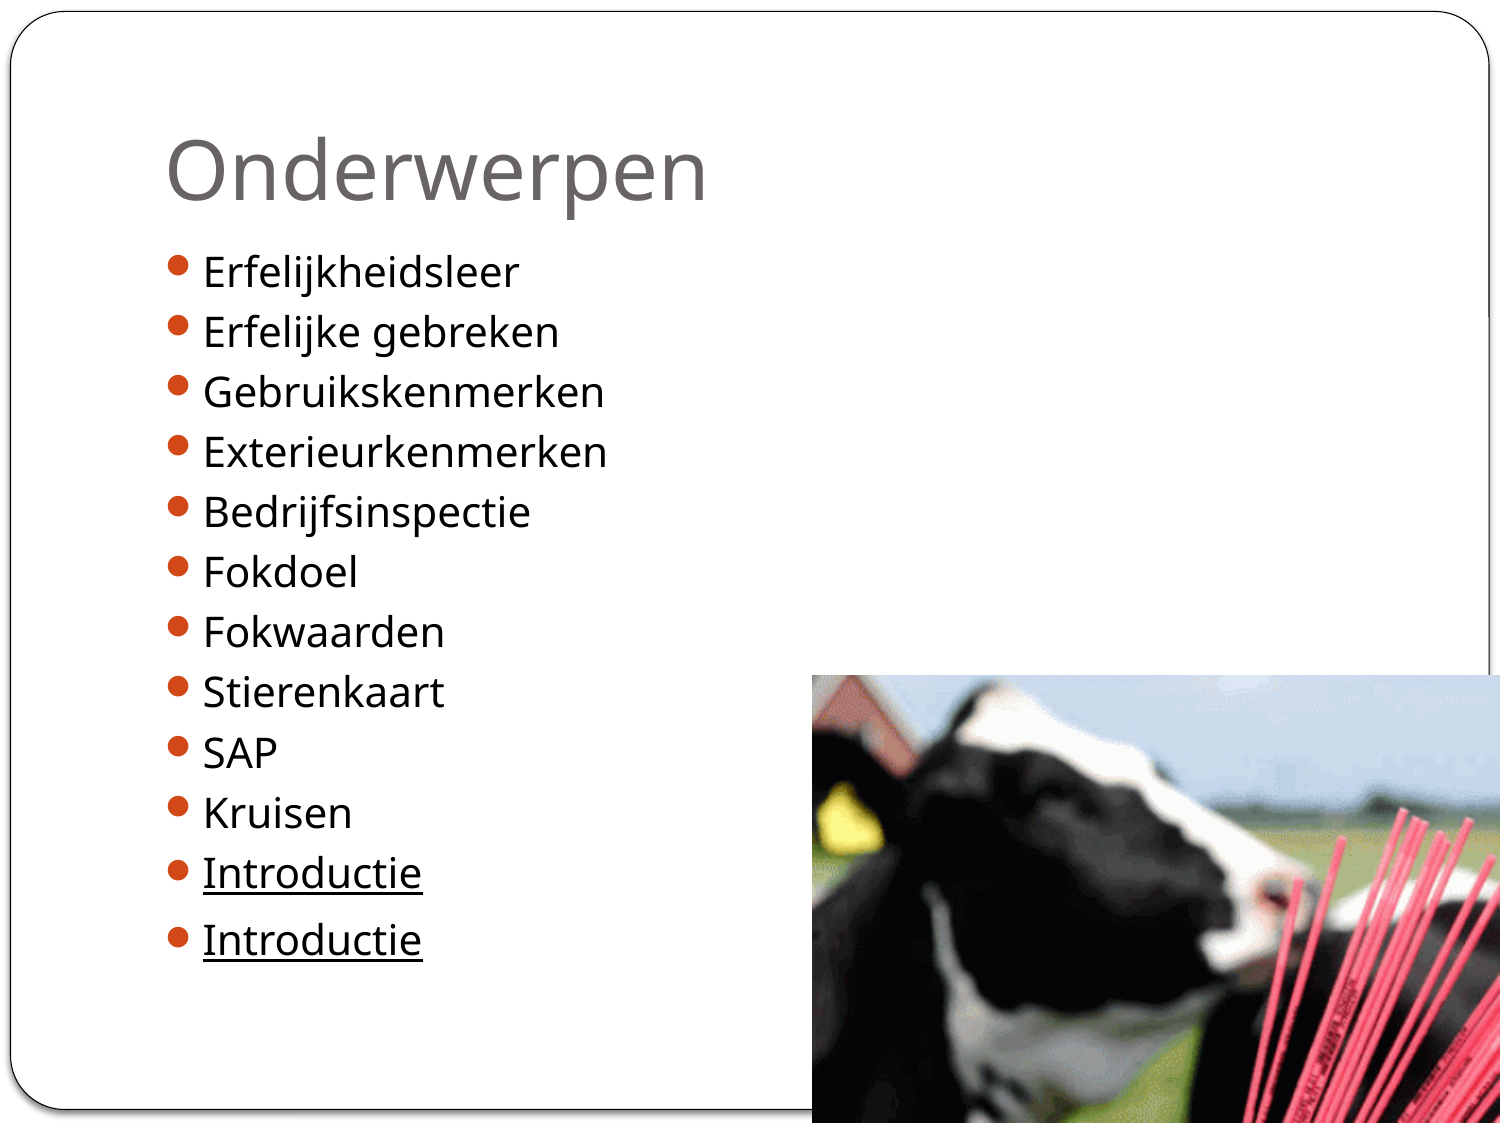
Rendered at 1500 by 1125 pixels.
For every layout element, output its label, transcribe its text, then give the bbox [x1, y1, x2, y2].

picture [812, 675, 1500, 1123]
title Onderwerpen [150, 45, 1425, 233]
list Erfelijkheidsleer Erfelijke gebreken Gebruikskenmerken Exterieurkenmerken Bedrijfsinspectie Fokdoel Fokwaarden Stierenkaart SAP Kruisen Introductie Introductie [150, 237, 1425, 988]
